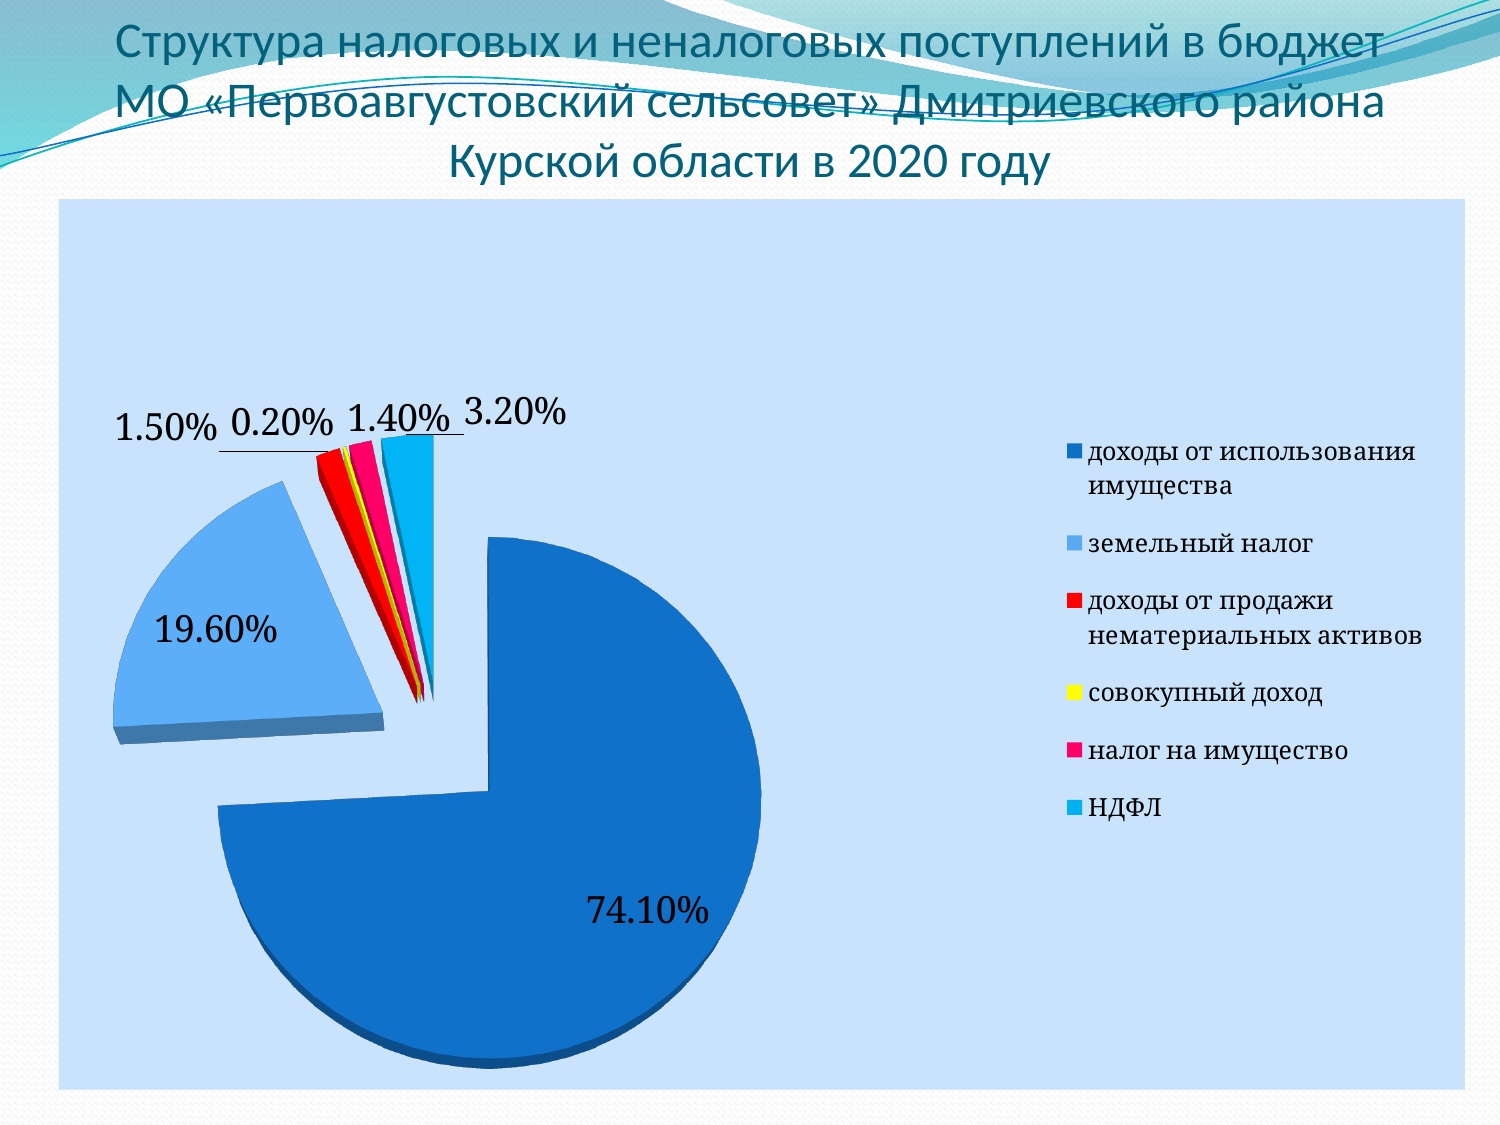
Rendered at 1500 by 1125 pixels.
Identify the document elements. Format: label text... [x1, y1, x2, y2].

title Структура налоговых и неналоговых поступлений в бюджет МО «Первоавгустовский сельсовет» Дмитриевского района Курской области в 2020 году [75, 115, 1425, 188]
chart [58, 198, 1466, 1091]
